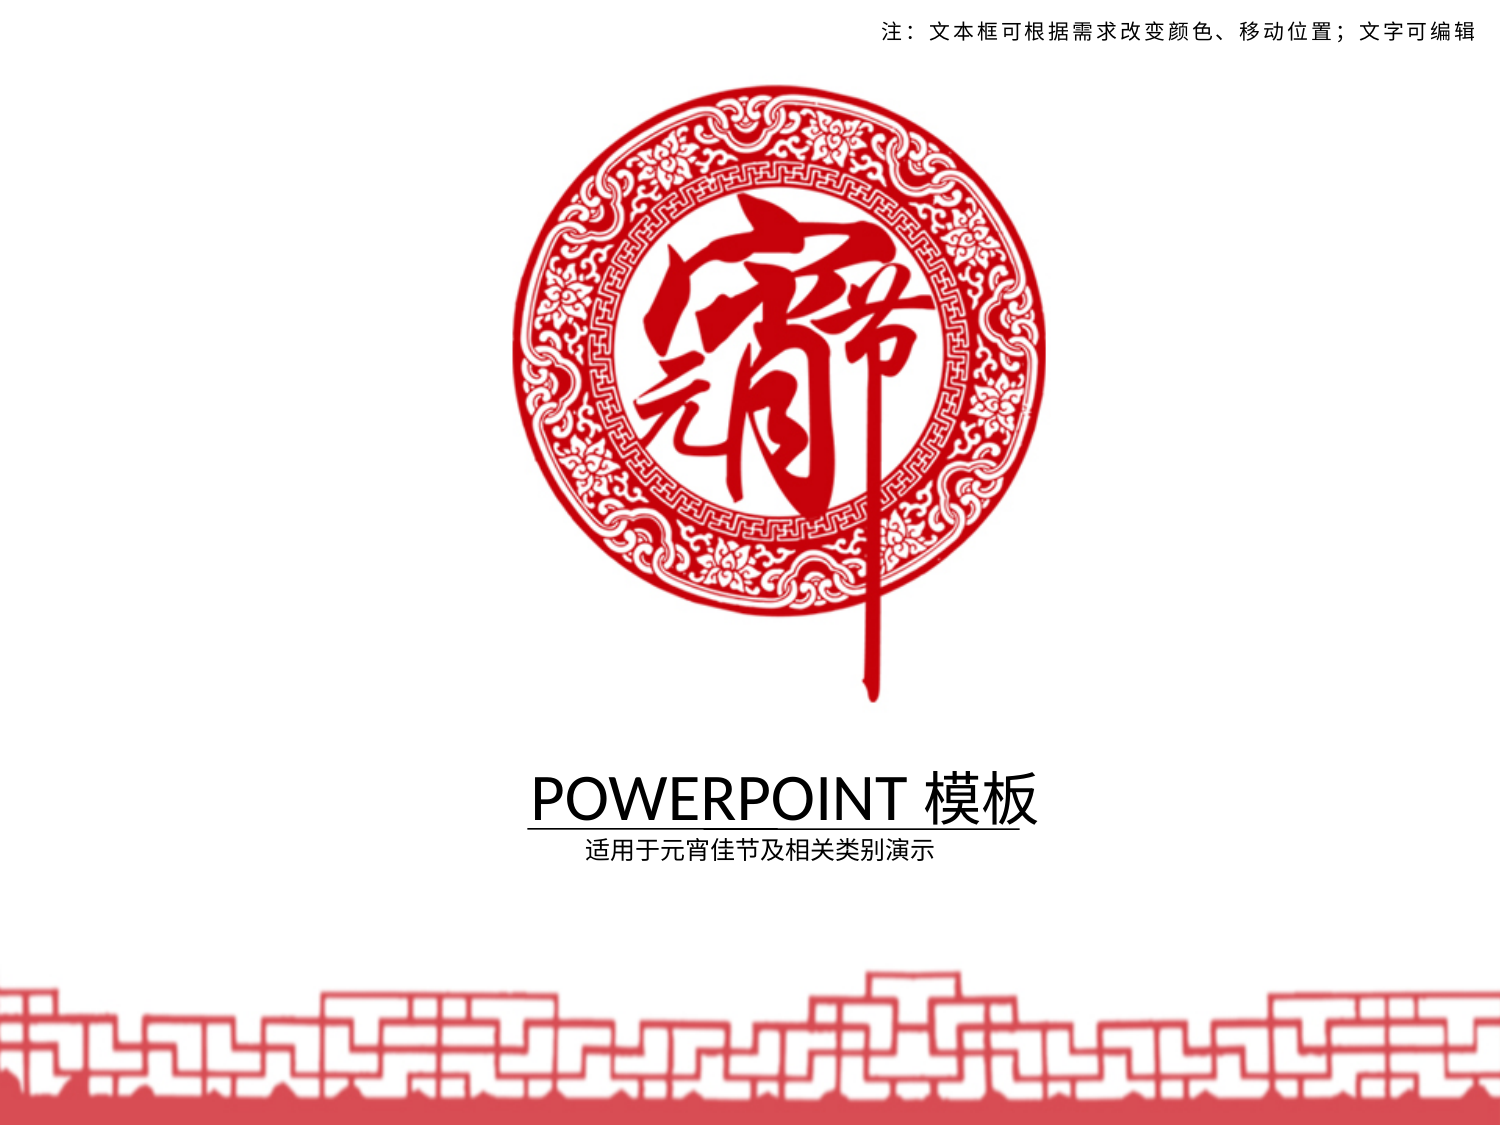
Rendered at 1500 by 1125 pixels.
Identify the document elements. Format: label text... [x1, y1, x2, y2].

text_box 注：文本框可根据需求改变颜色、移动位置；文字可编辑 [867, 11, 1500, 82]
text_box POWERPOINT模板 适用于元宵佳节及相关类别演示 [515, 746, 1313, 932]
picture [0, 0, 1500, 1125]
